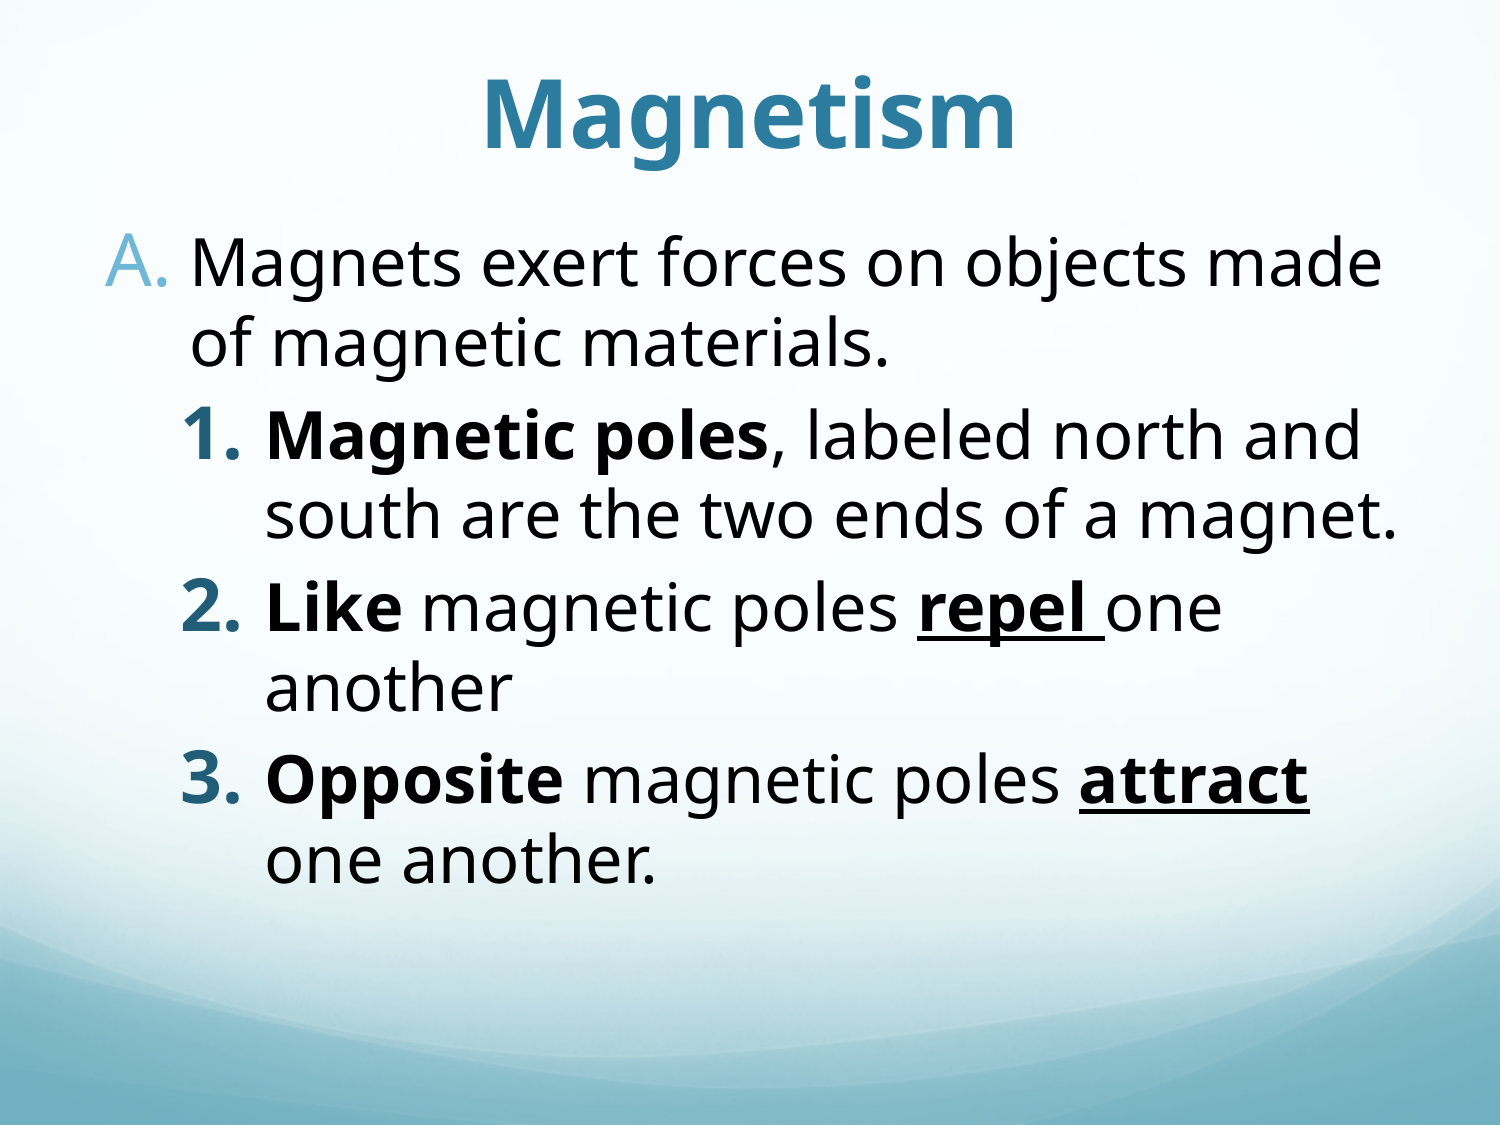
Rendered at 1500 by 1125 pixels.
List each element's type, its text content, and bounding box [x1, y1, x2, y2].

title Magnetism [90, 17, 1410, 175]
list Magnets exert forces on objects made of magnetic materials. Magnetic poles, labeled north and south are the two ends of a magnet. Like magnetic poles repel one another Opposite magnetic poles attract one another. [90, 212, 1450, 925]
